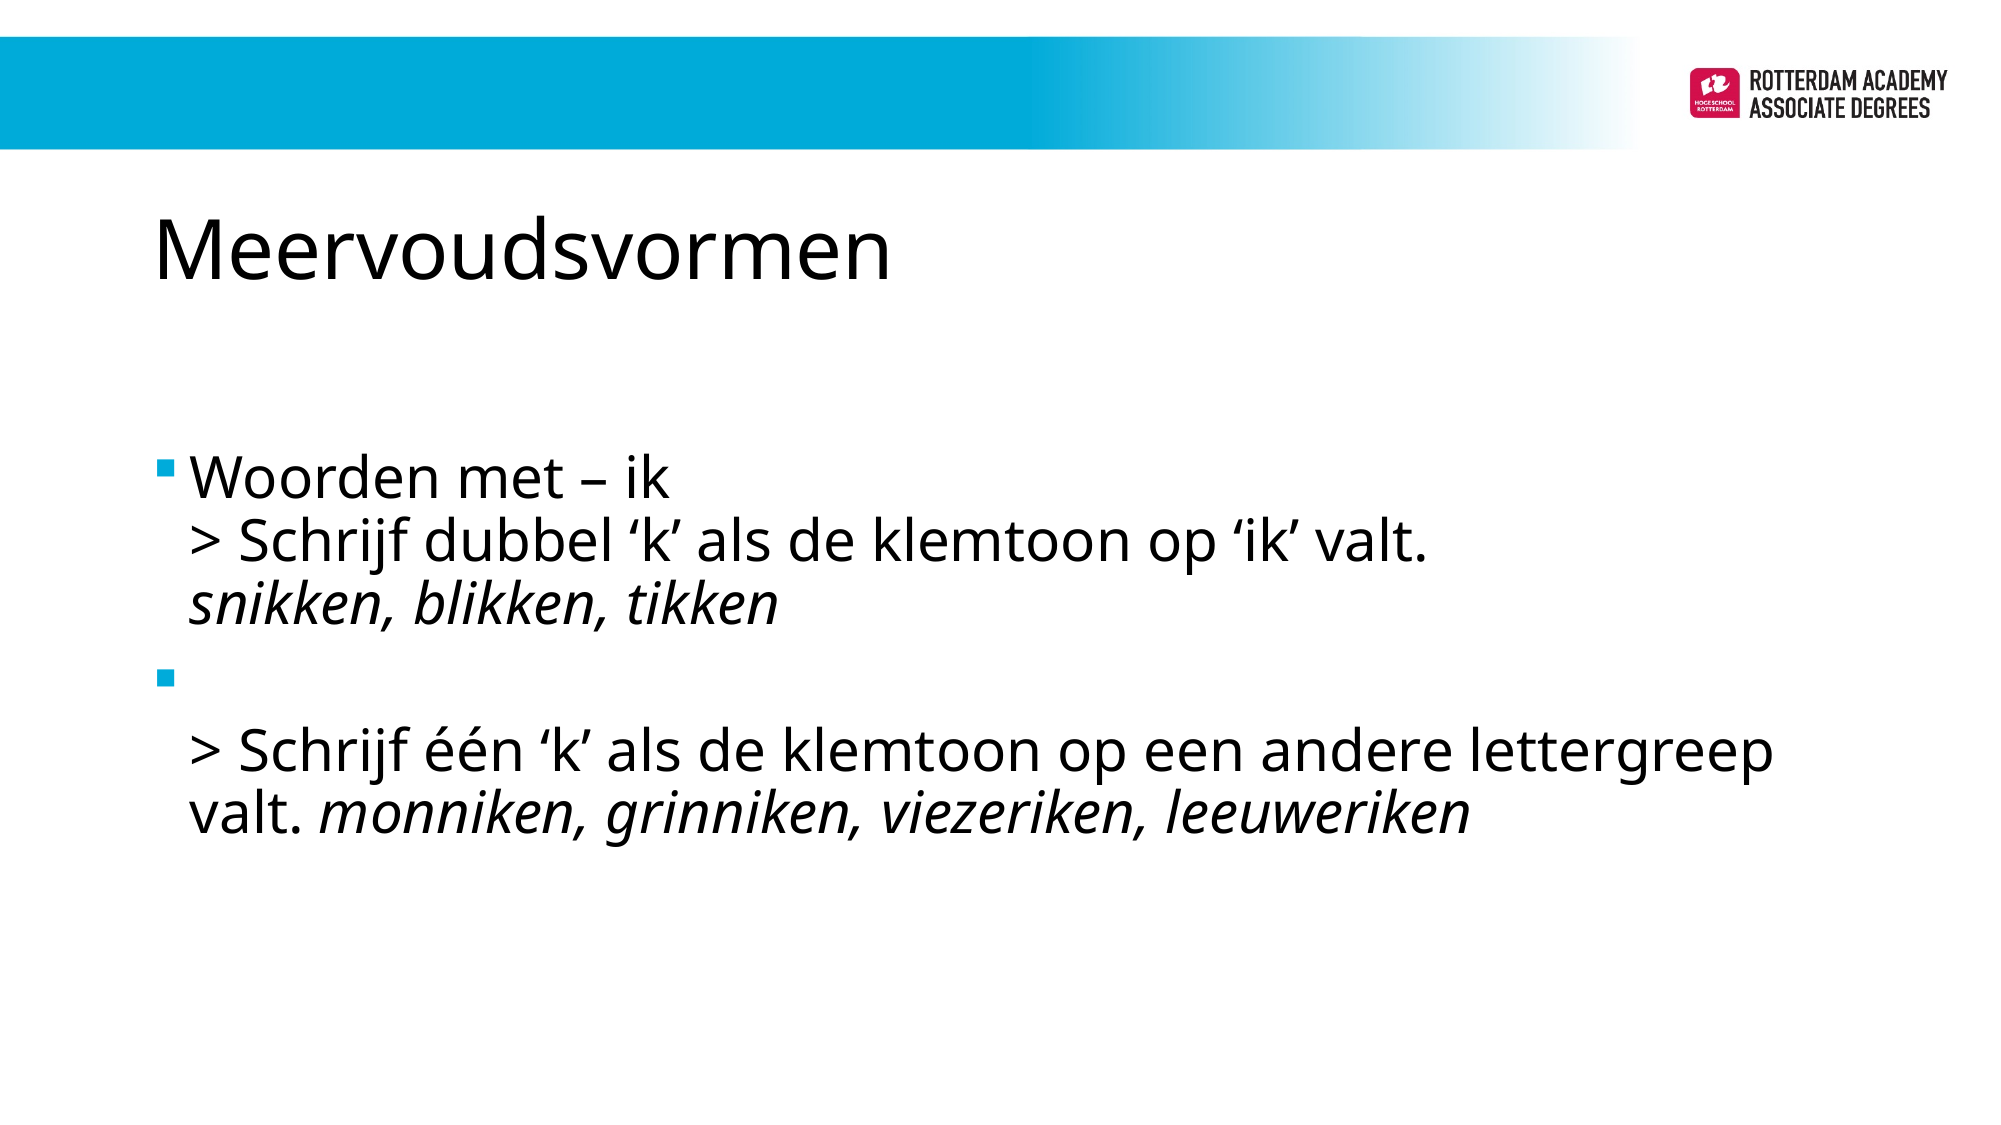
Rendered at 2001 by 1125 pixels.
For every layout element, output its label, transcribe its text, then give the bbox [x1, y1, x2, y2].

title Meervoudsvormen [137, 175, 1863, 329]
picture [0, 0, 2000, 184]
list Woorden met – ik > Schrijf dubbel ‘k’ als de klemtoon op ‘ik’ valt. snikken, blikken, tikken > Schrijf één ‘k’ als de klemtoon op een andere lettergreep valt. monniken, grinniken, viezeriken, leeuweriken [137, 440, 1863, 985]
